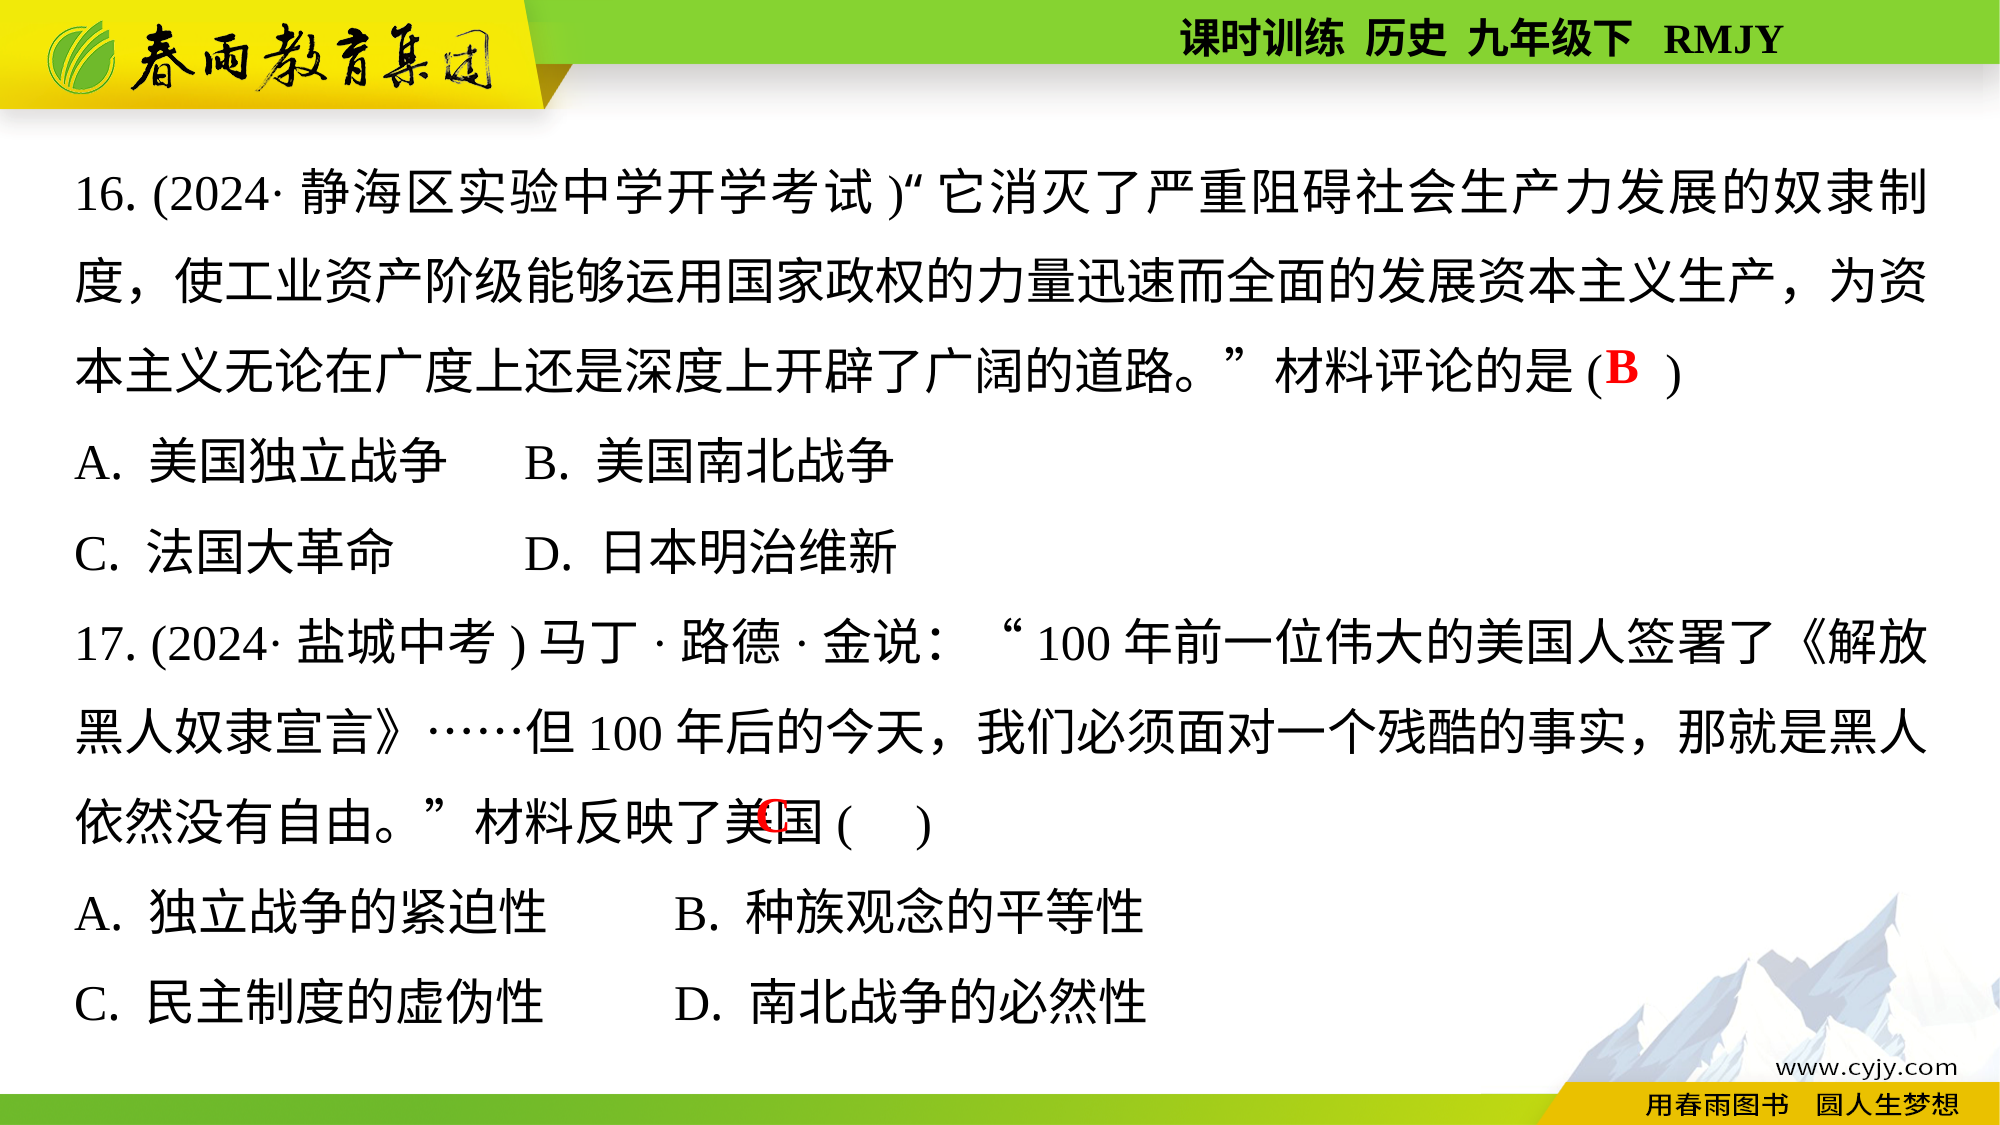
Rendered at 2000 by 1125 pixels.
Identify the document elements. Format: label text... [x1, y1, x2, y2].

text_box C [740, 775, 807, 850]
list 16. (2024·静海区实验中学开学考试)“它消灭了严重阻碍社会生产力发展的奴隶制度，使工业资产阶级能够运用国家政权的力量迅速而全面的发展资本主义生产，为资本主义无论在广度上还是深度上开辟了广阔的道路。”材料评论的是( ) A. 美国独立战争 B. 美国南北战争 C. 法国大革命 D. 日本明治维新 17. (2024·盐城中考)马丁·路德·金说：“100年前一位伟大的美国人签署了《解放黑人奴隶宣言》……但100年后的今天，我们必须面对一个残酷的事实，那就是黑人依然没有自由。”材料反映了美国( ) A. 独立战争的紧迫性 B. 种族观念的平等性 C. 民主制度的虚伪性 D. 南北战争的必然性 [59, 122, 1944, 1047]
text_box B [1590, 326, 1654, 401]
picture [0, 0, 2000, 1125]
